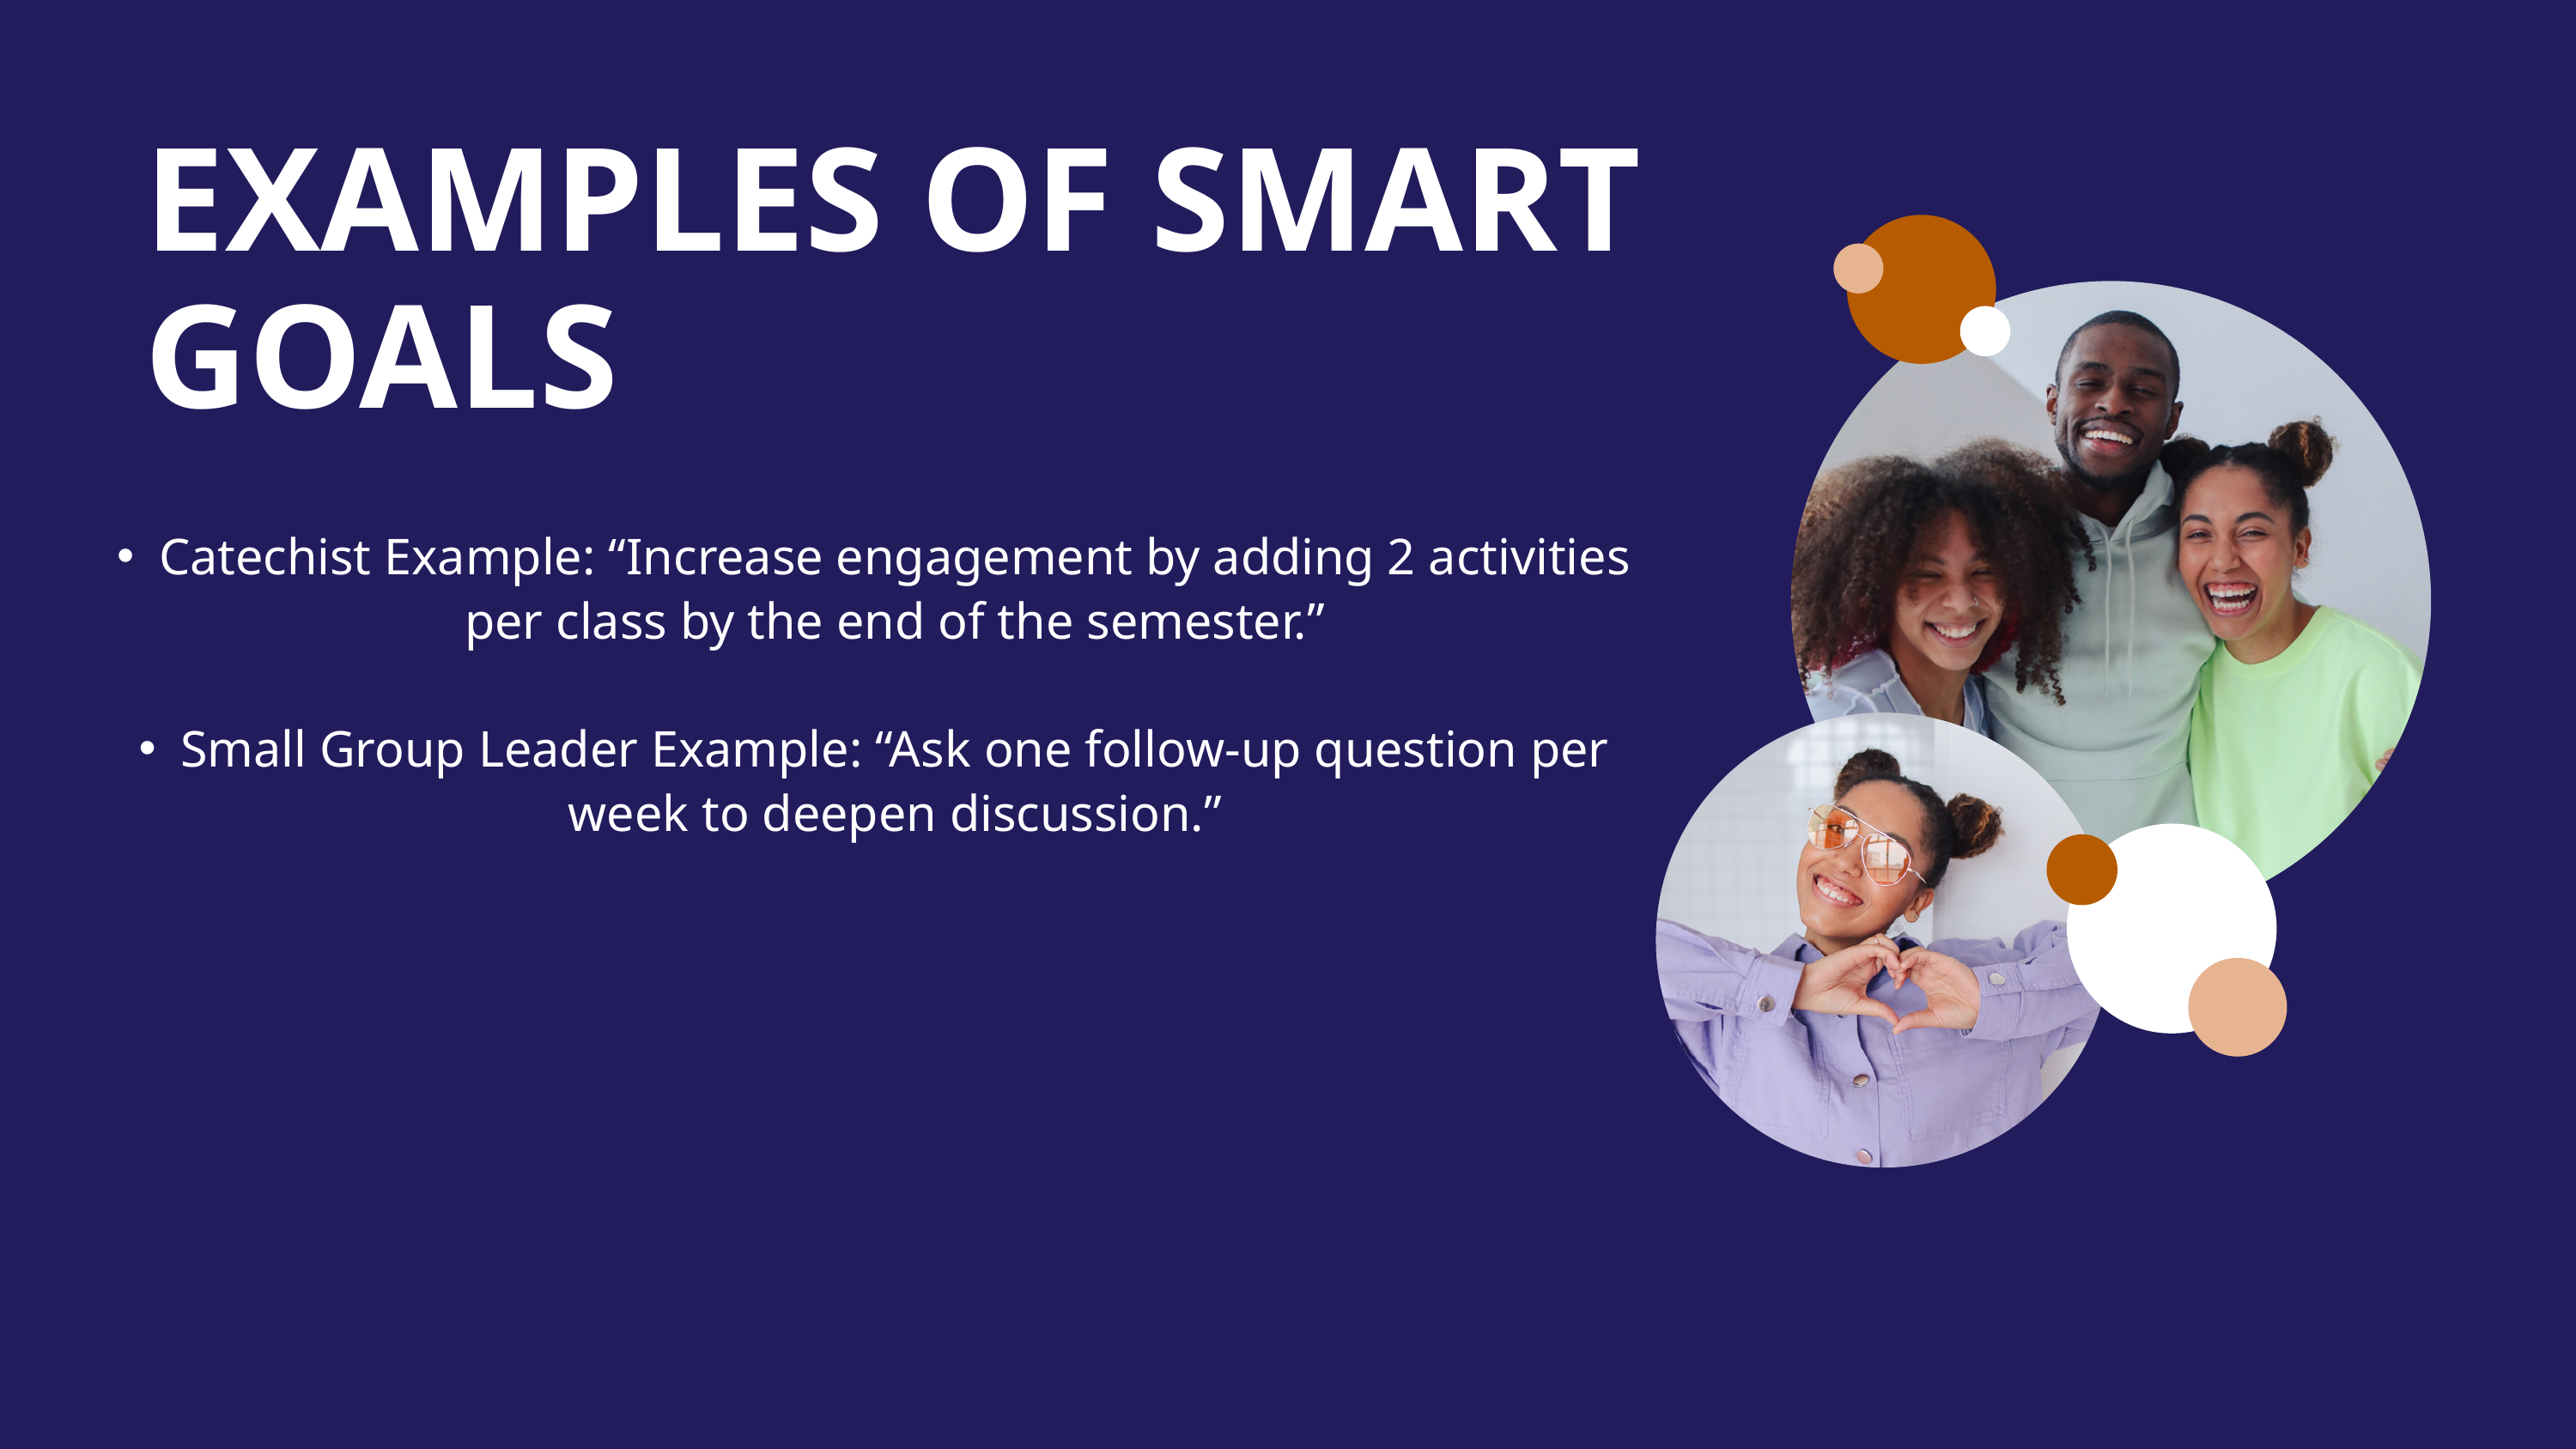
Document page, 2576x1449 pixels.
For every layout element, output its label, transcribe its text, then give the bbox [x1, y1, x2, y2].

text_box Catechist Example: “Increase engagement by adding 2 activities per class by the end of the semester.” Small Group Leader Example: “Ask one follow-up question per week to deepen discussion.” [51, 520, 1656, 906]
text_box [2046, 823, 2287, 1057]
text_box EXAMPLES OF SMART GOALS [144, 122, 1685, 437]
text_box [1656, 712, 2111, 1168]
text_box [1832, 214, 2011, 365]
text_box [1790, 281, 2432, 922]
